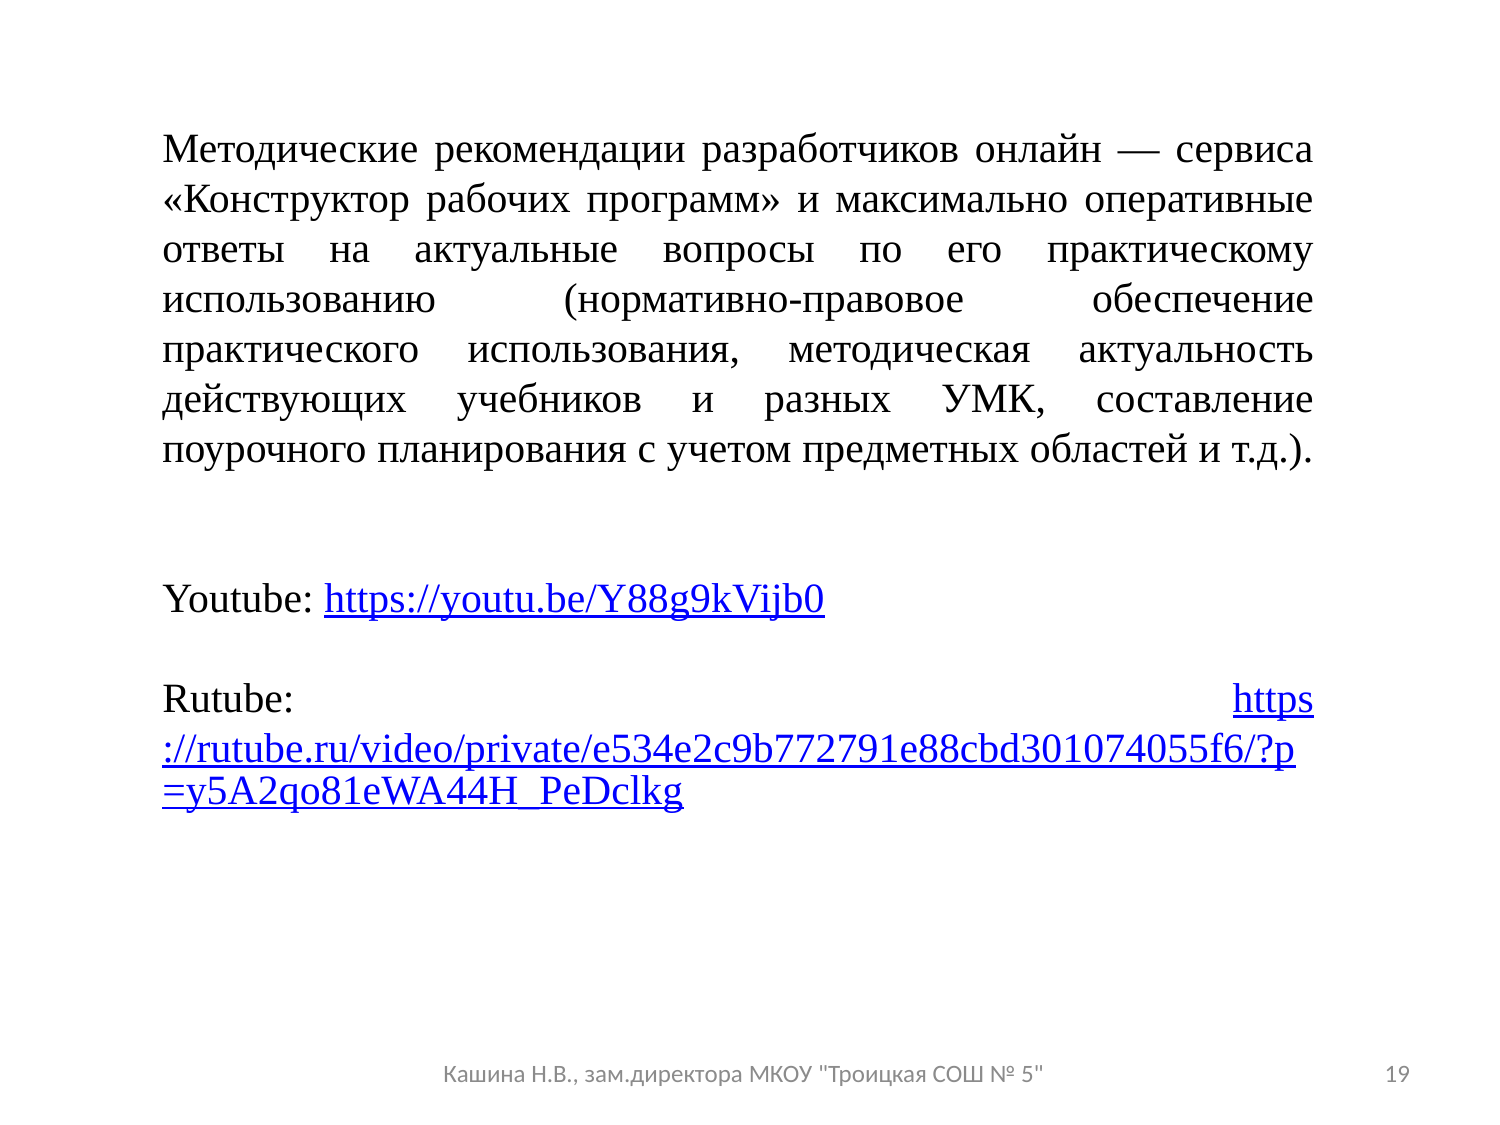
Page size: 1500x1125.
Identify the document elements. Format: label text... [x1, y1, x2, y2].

text_box Методические рекомендации разработчиков онлайн — сервиса «Конструктор рабочих программ» и максимально оперативные ответы на актуальные вопросы по его практическому использованию (нормативно-правовое обеспечение практического использования, методическая актуальность действующих учебников и разных УМК, составление поурочного планирования с учетом предметных областей и т.д.). Youtube: https://youtu.be/Y88g9kVijb0 Rutube: https://rutube.ru/video/private/e534e2c9b772791e88cbd301074055f6/?p=y5A2qo81eWA44H_PeDclkg [147, 113, 1329, 779]
footer Кашина Н.В., зам.директора МКОУ "Троицкая СОШ № 5" [277, 1042, 1074, 1103]
slide_number 19 [1074, 1042, 1425, 1103]
